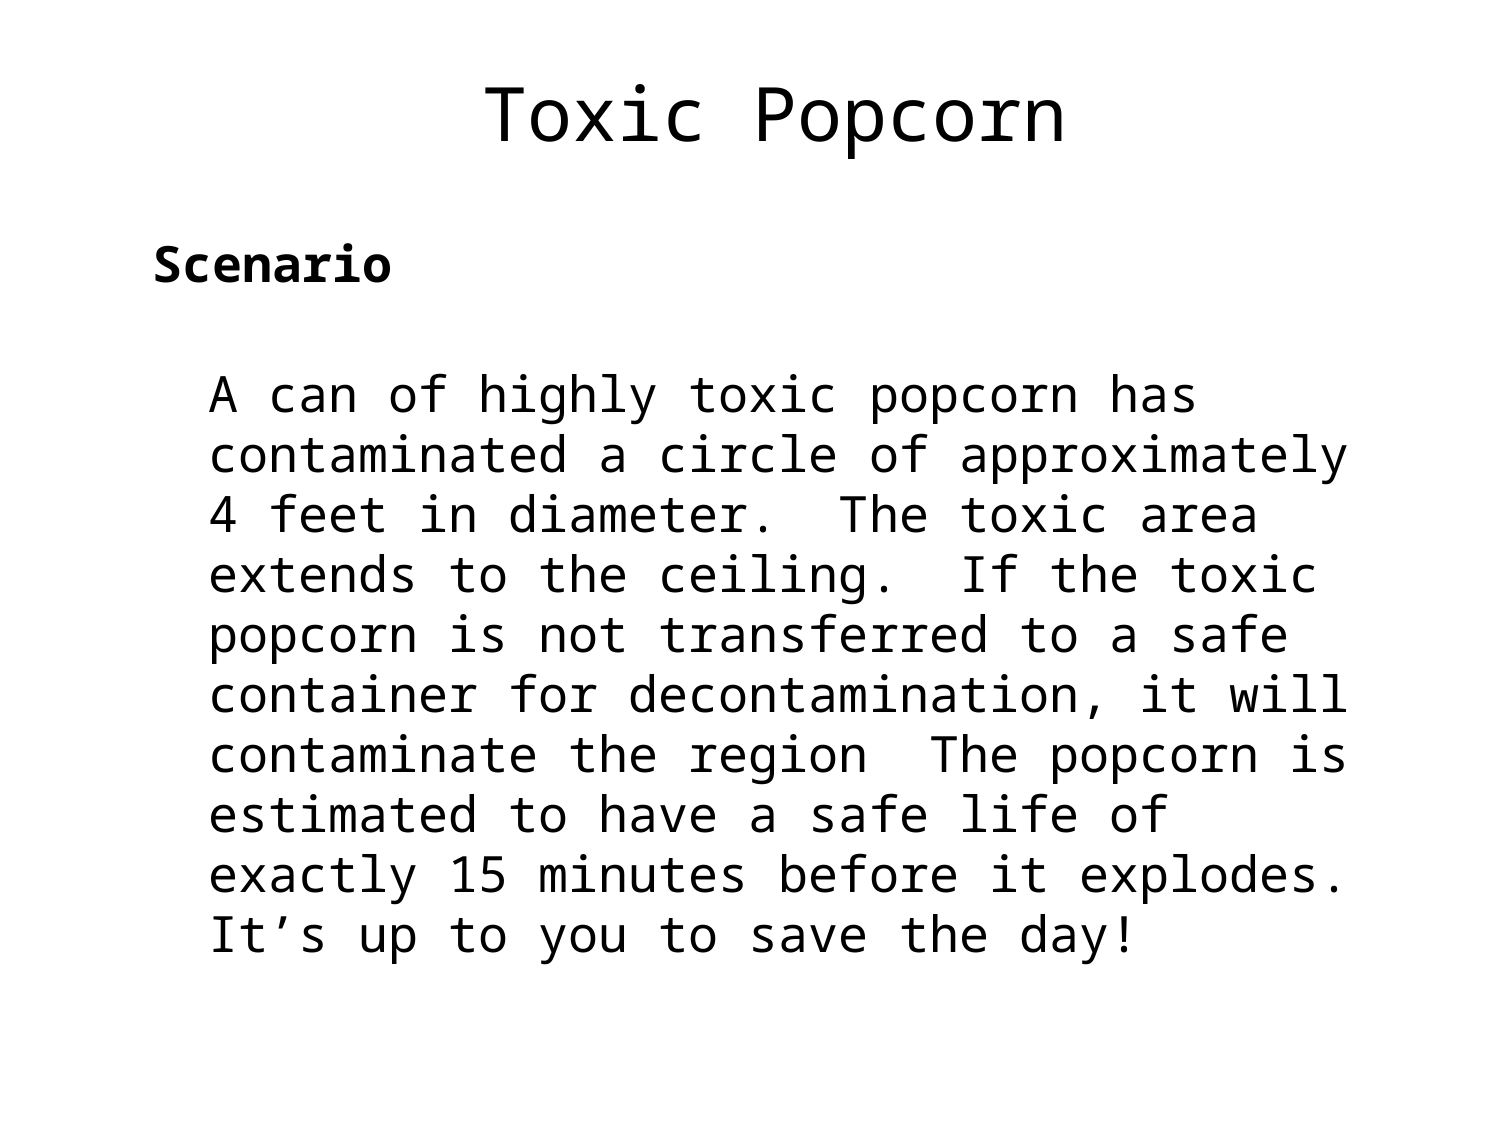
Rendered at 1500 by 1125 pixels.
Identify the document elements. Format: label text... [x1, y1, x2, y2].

list Scenario A can of highly toxic popcorn has contaminated a circle of approximately 4 feet in diameter. The toxic area extends to the ceiling. If the toxic popcorn is not transferred to a safe container for decontamination, it will contaminate the region The popcorn is estimated to have a safe life of exactly 15 minutes before it explodes. It’s up to you to save the day! [137, 224, 1400, 836]
title Toxic Popcorn [125, 62, 1425, 250]
